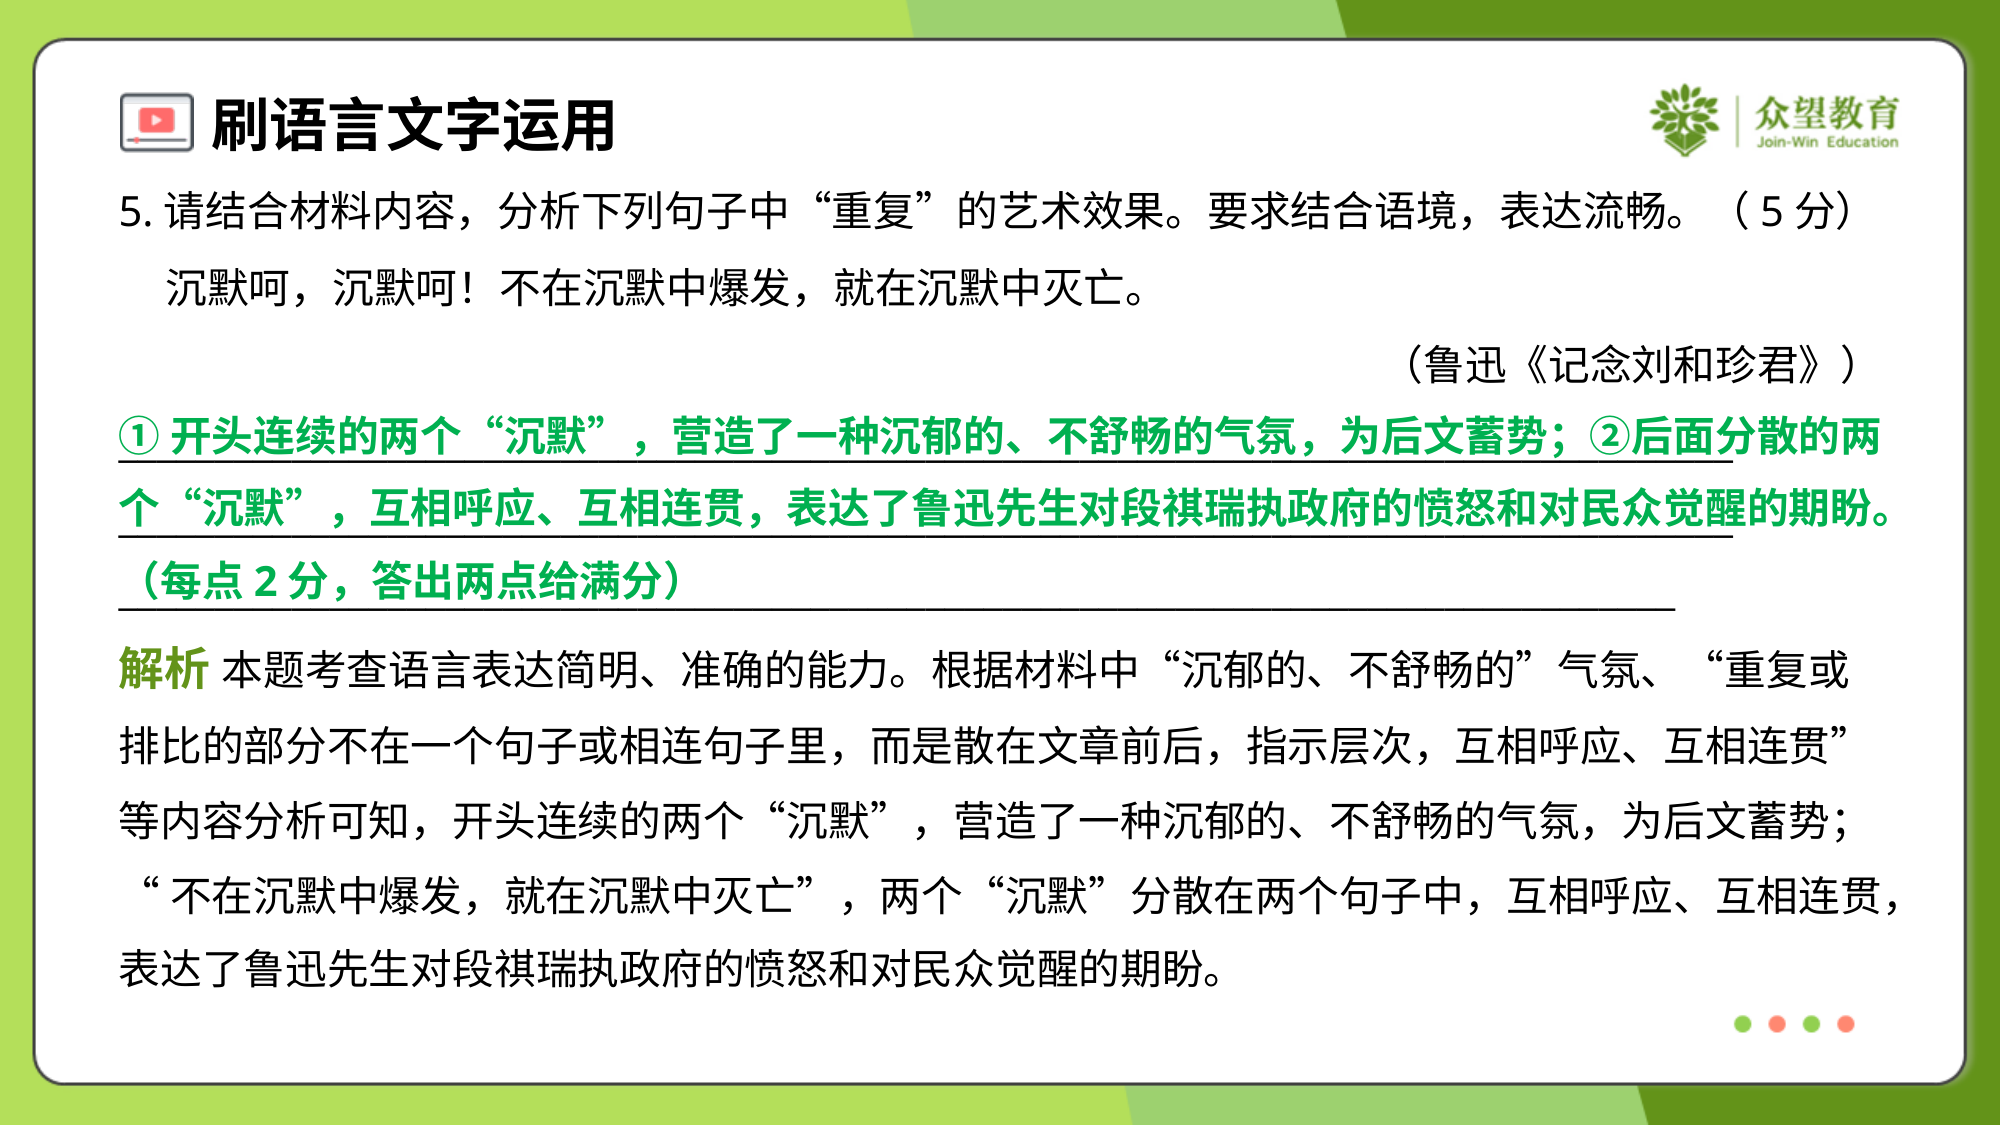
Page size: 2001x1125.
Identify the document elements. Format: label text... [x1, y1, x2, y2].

text_box 5.请结合材料内容，分析下列句子中“重复”的艺术效果。要求结合语境，表达流畅。（5分） 沉默呵，沉默呵！不在沉默中爆发，就在沉默中灭亡。 （鲁迅《记念刘和珍君》） ____________________________________________________________________________________ ____________________________________________________________________________________ _________________________________________________________________________________ [118, 598, 1883, 603]
text_box ①开头连续的两个“沉默”，营造了一种沉郁的、不舒畅的气氛，为后文蓄势；②后面分散的两 个“沉默”，互相呼应、互相连贯，表达了鲁迅先生对段祺瑞执政府的愤怒和对民众觉醒的期盼。 （每点2分，答出两点给满分） [118, 386, 1883, 598]
picture [0, 0, 2000, 1125]
text_box 解析 本题考查语言表达简明、准确的能力。根据材料中“沉郁的、不舒畅的”气氛、“重复或 排比的部分不在一个句子或相连句子里，而是散在文章前后，指示层次，互相呼应、互相连贯” 等内容分析可知，开头连续的两个“沉默”，营造了一种沉郁的、不舒畅的气氛，为后文蓄势； “不在沉默中爆发，就在沉默中灭亡”，两个“沉默”分散在两个句子中，互相呼应、互相连贯， 表达了鲁迅先生对段祺瑞执政府的愤怒和对民众觉醒的期盼。 [118, 617, 1883, 985]
text_box 5.请结合材料内容，分析下列句子中“重复”的艺术效果。要求结合语境，表达流畅。（5分） 沉默呵，沉默呵！不在沉默中爆发，就在沉默中灭亡。 （鲁迅《记念刘和珍君》） ____________________________________________________________________________________ ____________________________________________________________________________________ _________________________________________________________________________________ [118, 159, 1883, 386]
